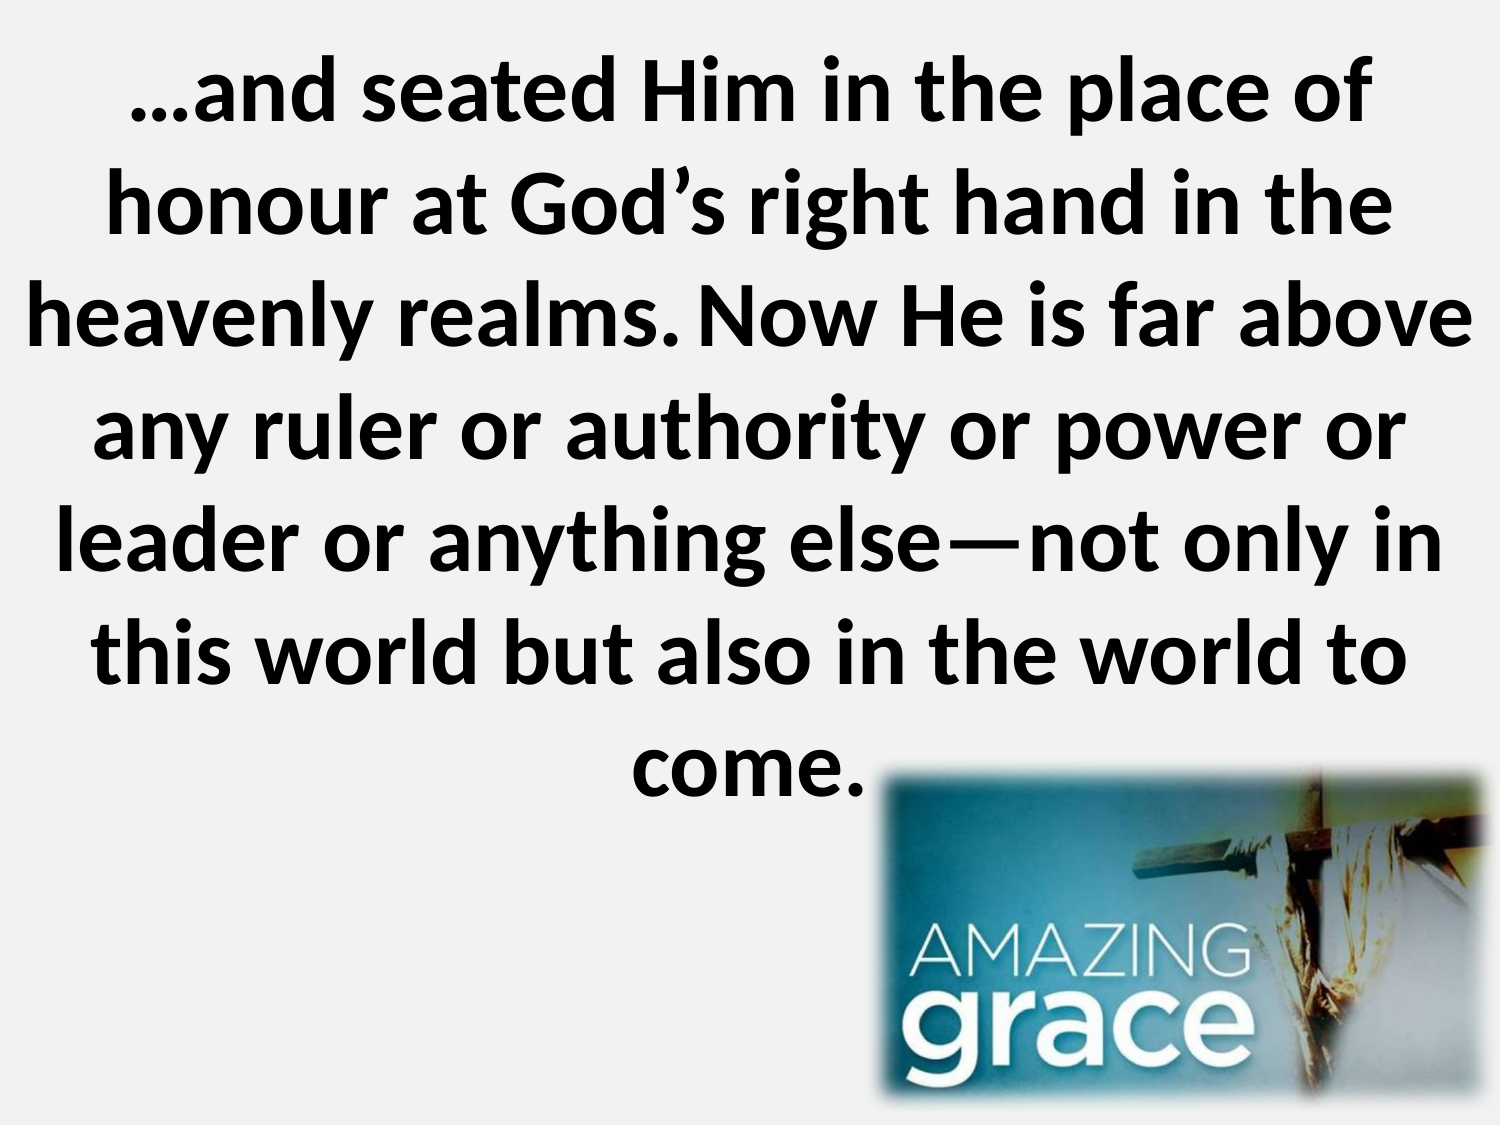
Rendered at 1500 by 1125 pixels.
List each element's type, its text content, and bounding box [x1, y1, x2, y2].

text_box …and seated Him in the place of honour at God’s right hand in the heavenly realms. Now He is far above any ruler or authority or power or leader or anything else—not only in this world but also in the world to come. [0, 20, 1500, 823]
picture [864, 756, 1500, 1114]
